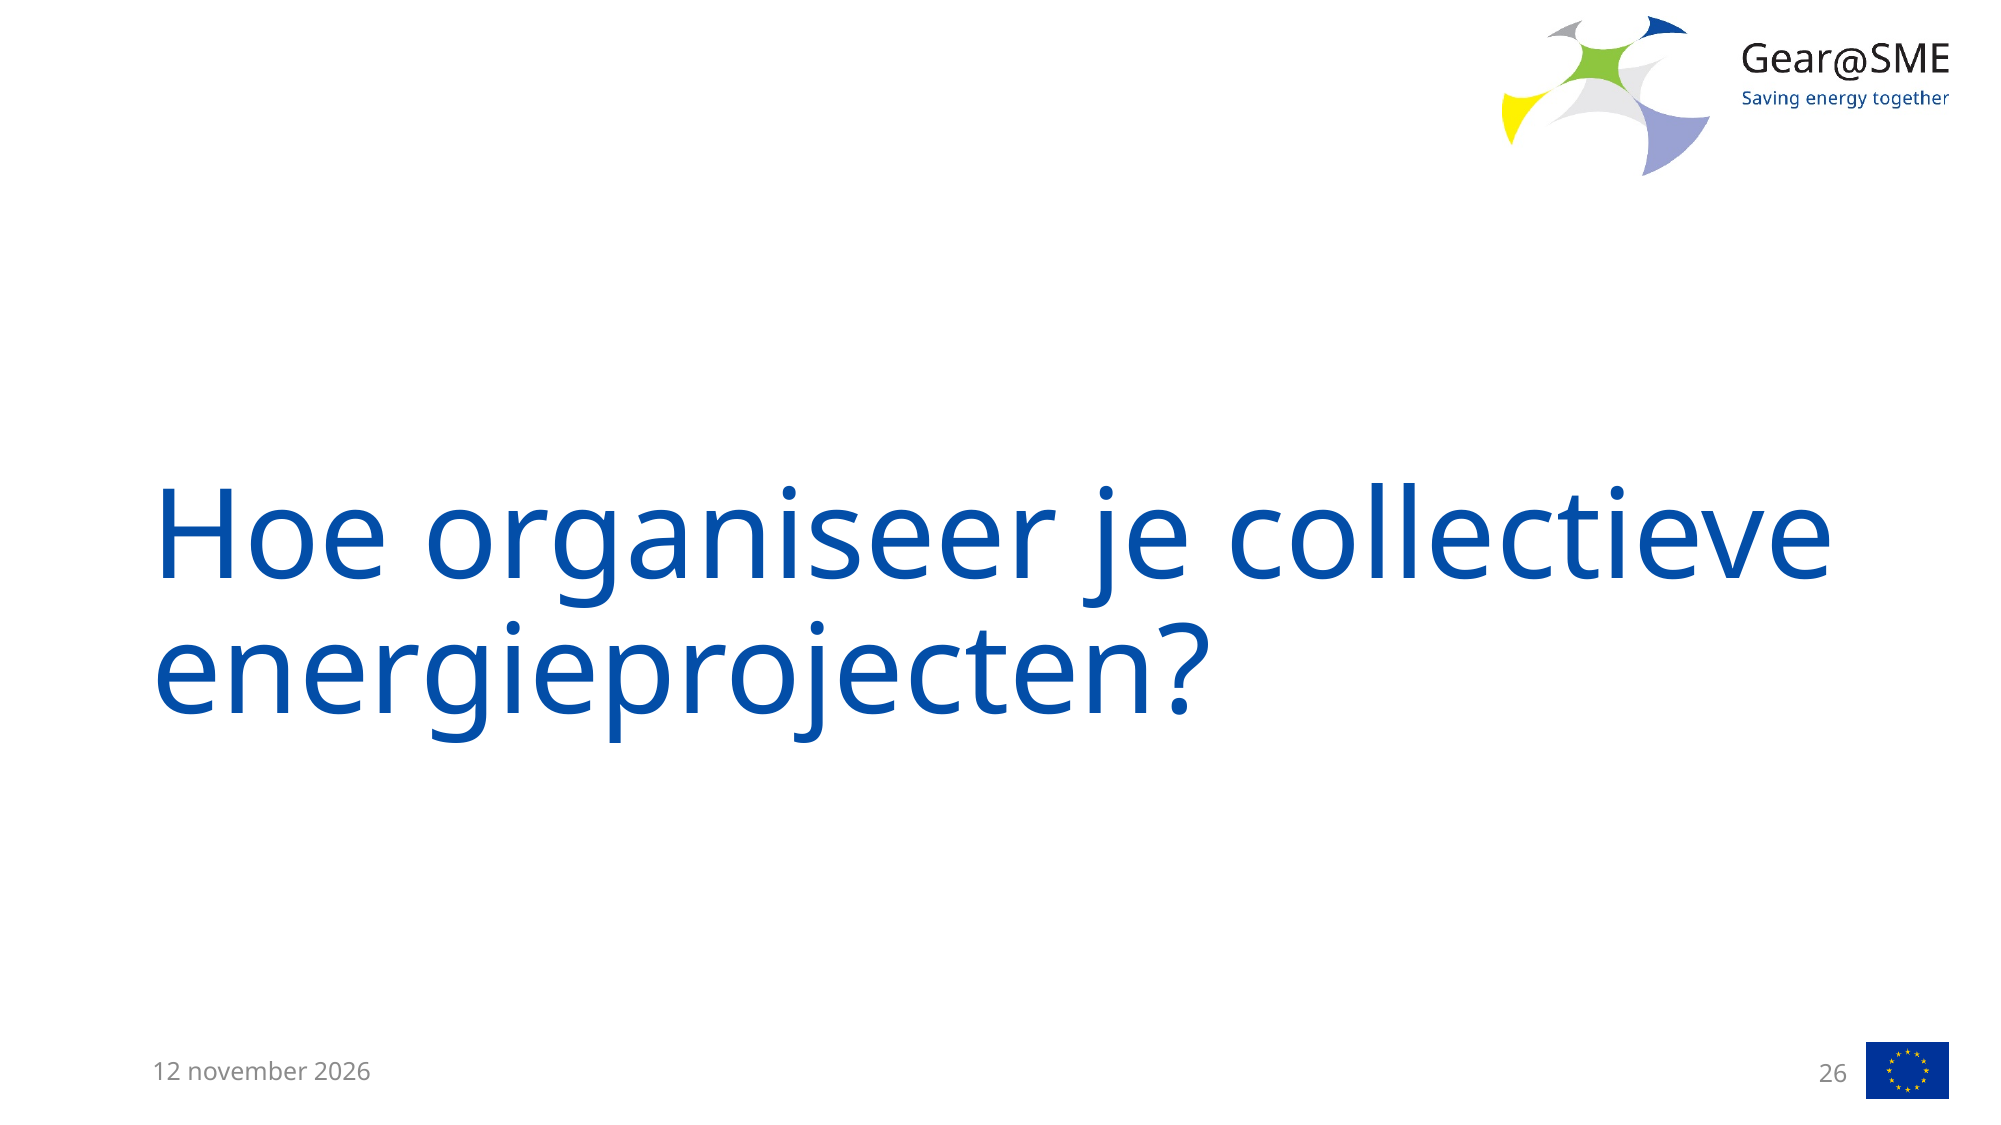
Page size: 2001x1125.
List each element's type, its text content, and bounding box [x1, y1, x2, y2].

picture [1502, 16, 1949, 176]
title Hoe organiseer je collectieve energieprojecten? [136, 280, 1862, 749]
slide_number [137, 1042, 588, 1103]
picture [1866, 1042, 1949, 1099]
slide_number 26 [1412, 1044, 1863, 1104]
